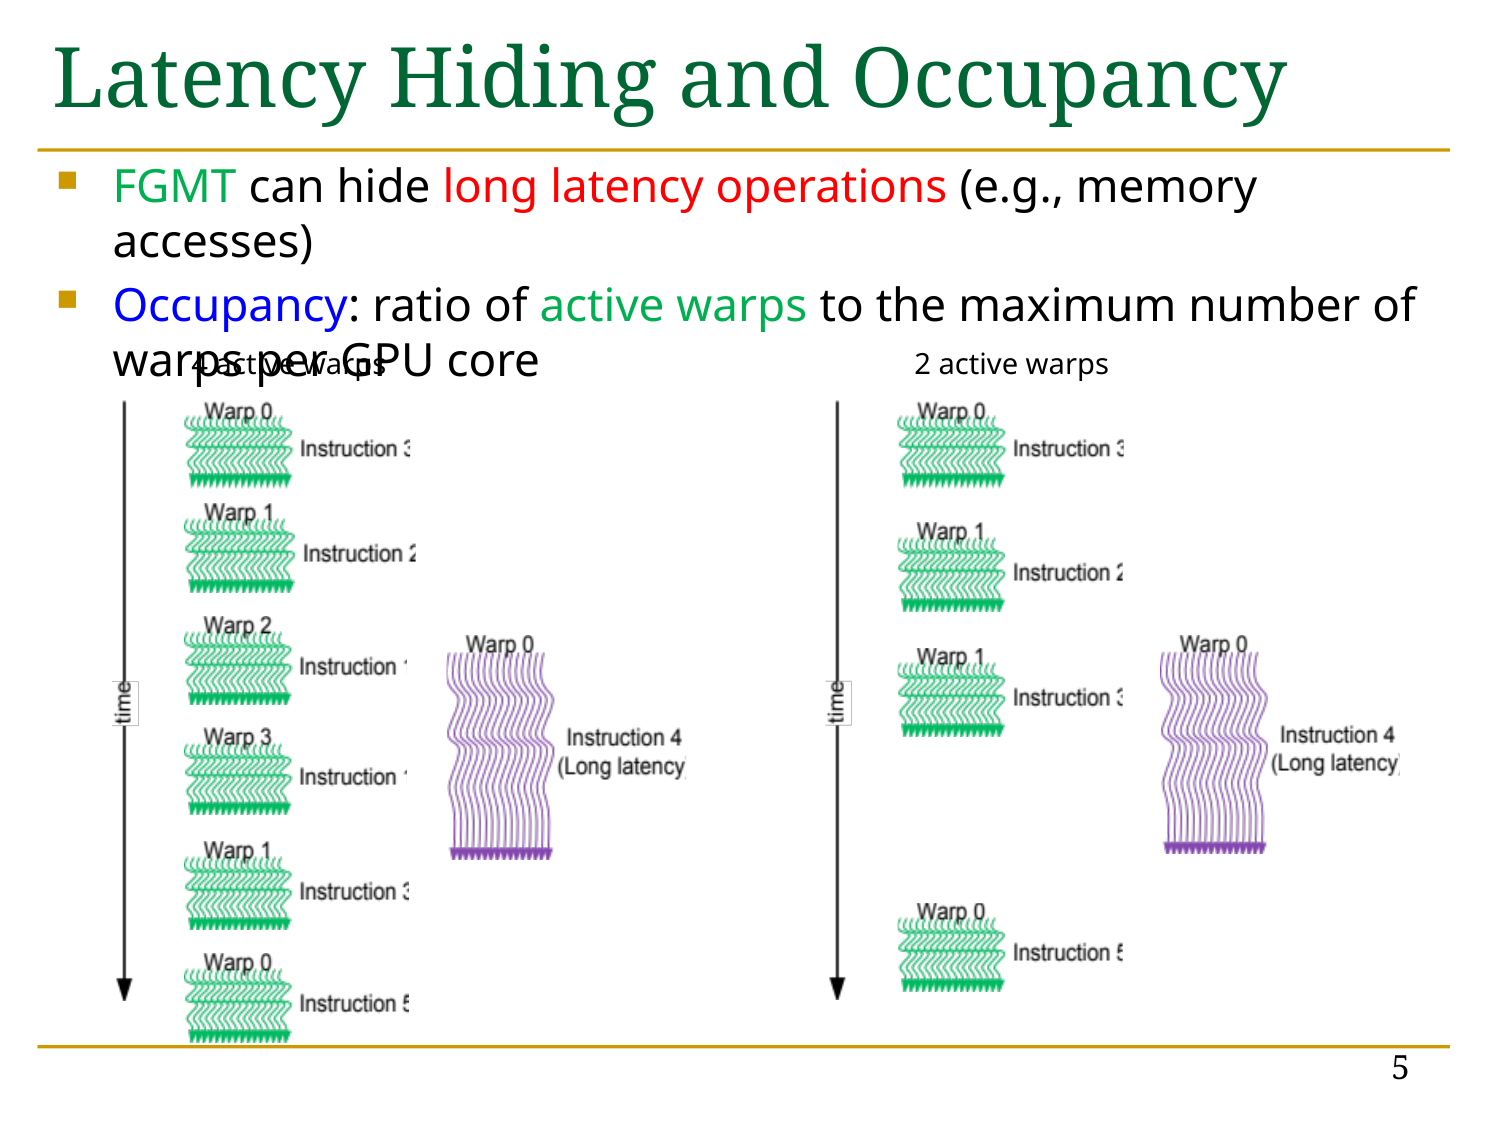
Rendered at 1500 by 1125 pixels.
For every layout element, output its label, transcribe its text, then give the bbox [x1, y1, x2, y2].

picture [183, 841, 410, 931]
slide_number 5 [1074, 1023, 1426, 1100]
list FGMT can hide long latency operations (e.g., memory accesses) Occupancy: ratio of active warps to the maximum number of warps per GPU core [41, 148, 1459, 1047]
title Shuffling Operations within a Warp [408, 341, 689, 1047]
picture [183, 616, 408, 706]
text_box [825, 337, 1161, 1000]
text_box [111, 337, 438, 1001]
picture [1159, 635, 1400, 855]
title Latency Hiding and Occupancy [37, 0, 1451, 150]
picture [897, 647, 1123, 737]
picture [183, 726, 408, 815]
picture [183, 953, 410, 1043]
picture [897, 902, 1123, 992]
picture [446, 635, 687, 861]
picture [897, 522, 1123, 612]
picture [183, 503, 416, 593]
